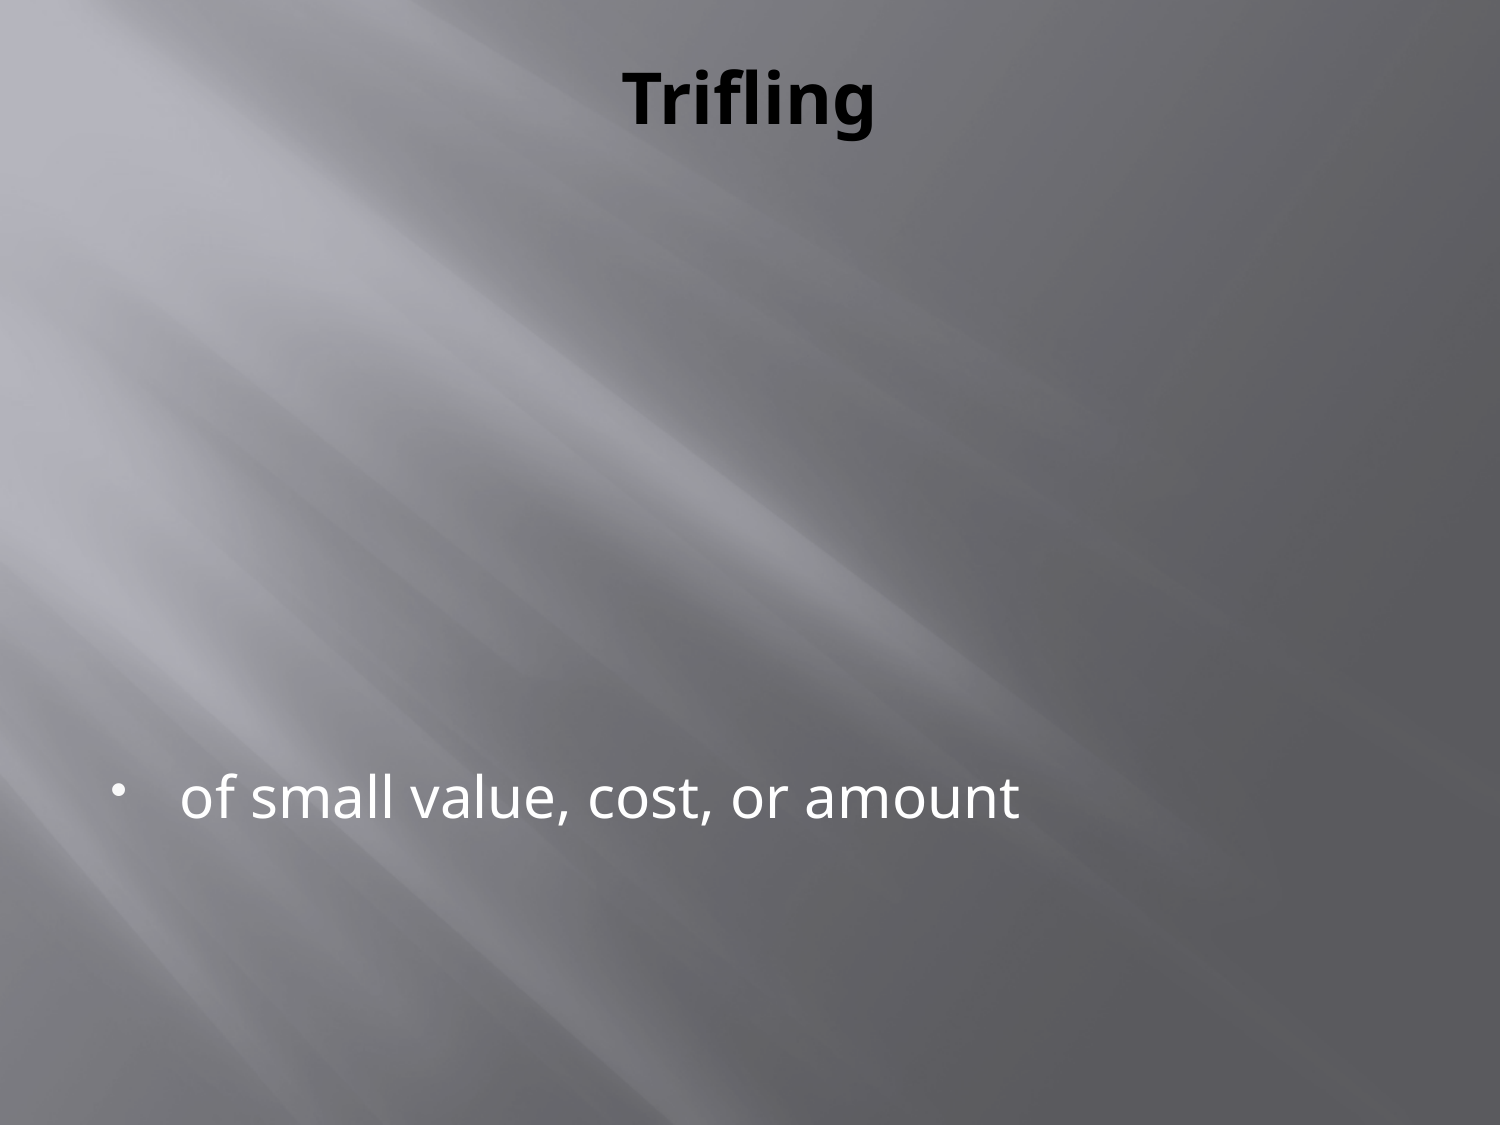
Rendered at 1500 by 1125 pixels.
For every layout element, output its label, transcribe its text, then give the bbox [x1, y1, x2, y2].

title Trifling [75, 45, 1425, 233]
list of small value, cost, or amount [75, 262, 1425, 1035]
